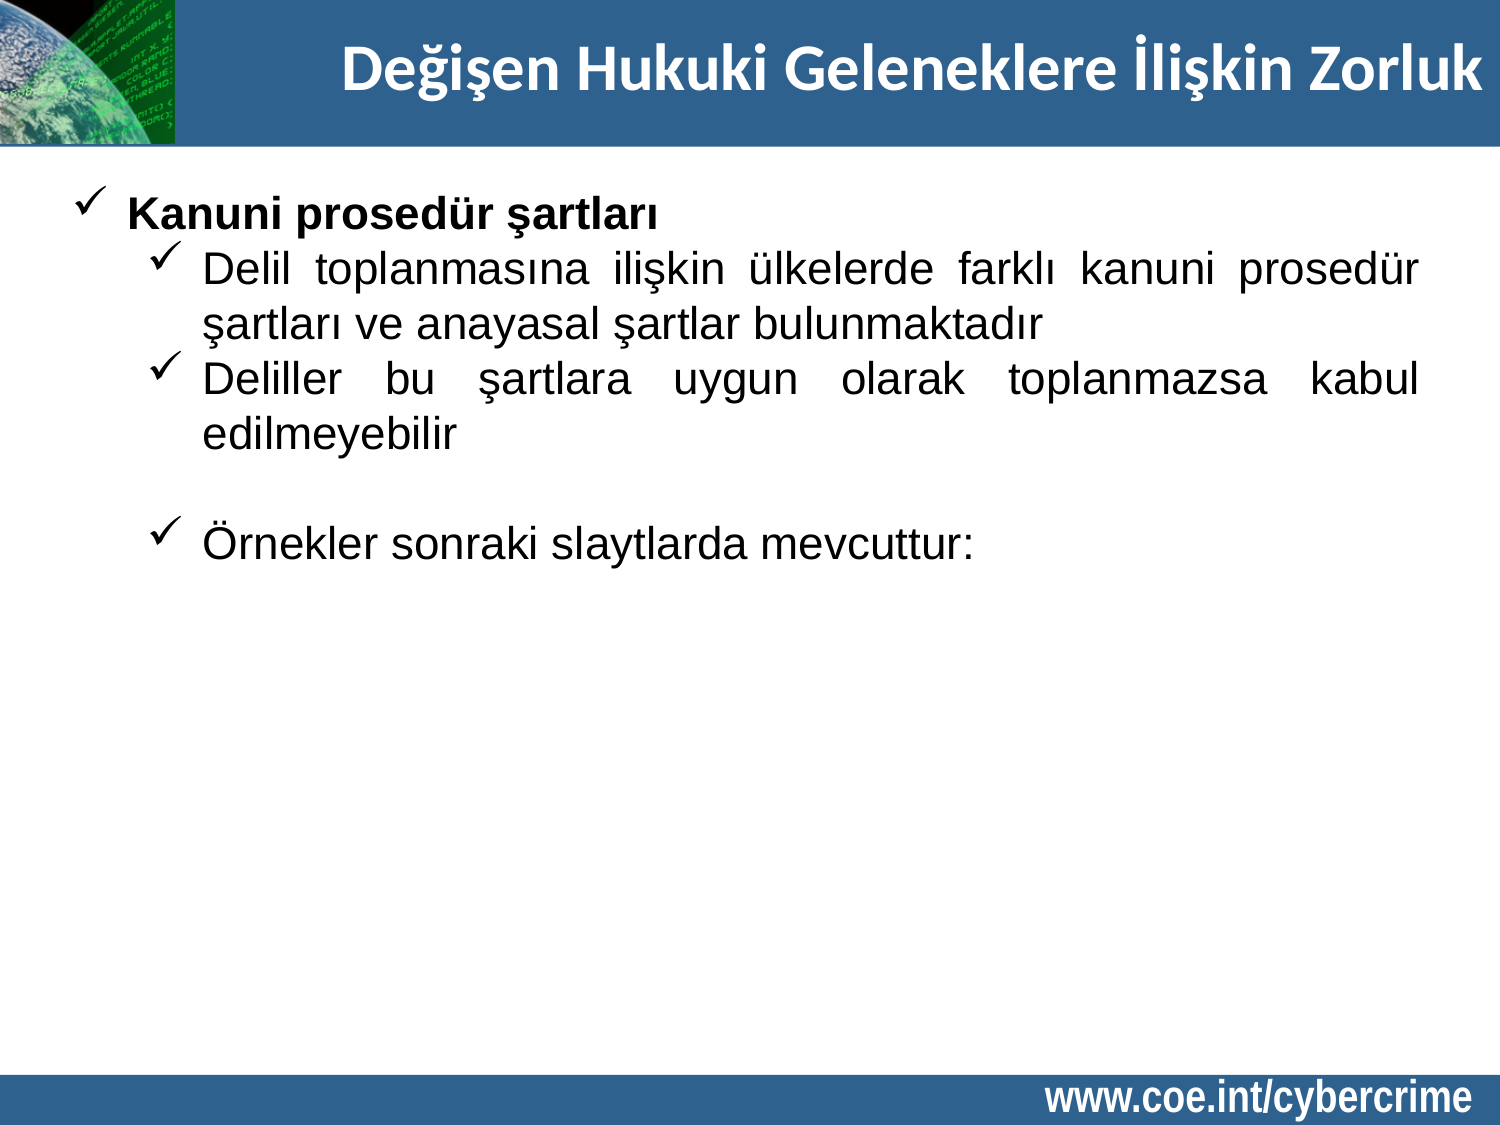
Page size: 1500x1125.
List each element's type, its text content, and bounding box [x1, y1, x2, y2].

picture [0, 0, 175, 144]
text_box www.coe.int/cybercrime [1030, 1059, 1500, 1125]
text_box Değişen Hukuki Geleneklere İlişkin Zorluk [177, 0, 1500, 149]
text_box [0, 1073, 1030, 1125]
text_box Kanuni prosedür şartları Delil toplanmasına ilişkin ülkelerde farklı kanuni prosedür şartları ve anayasal şartlar bulunmaktadır Deliller bu şartlara uygun olarak toplanmazsa kabul edilmeyebilir Örnekler sonraki slaytlarda mevcuttur: [56, 175, 1436, 576]
